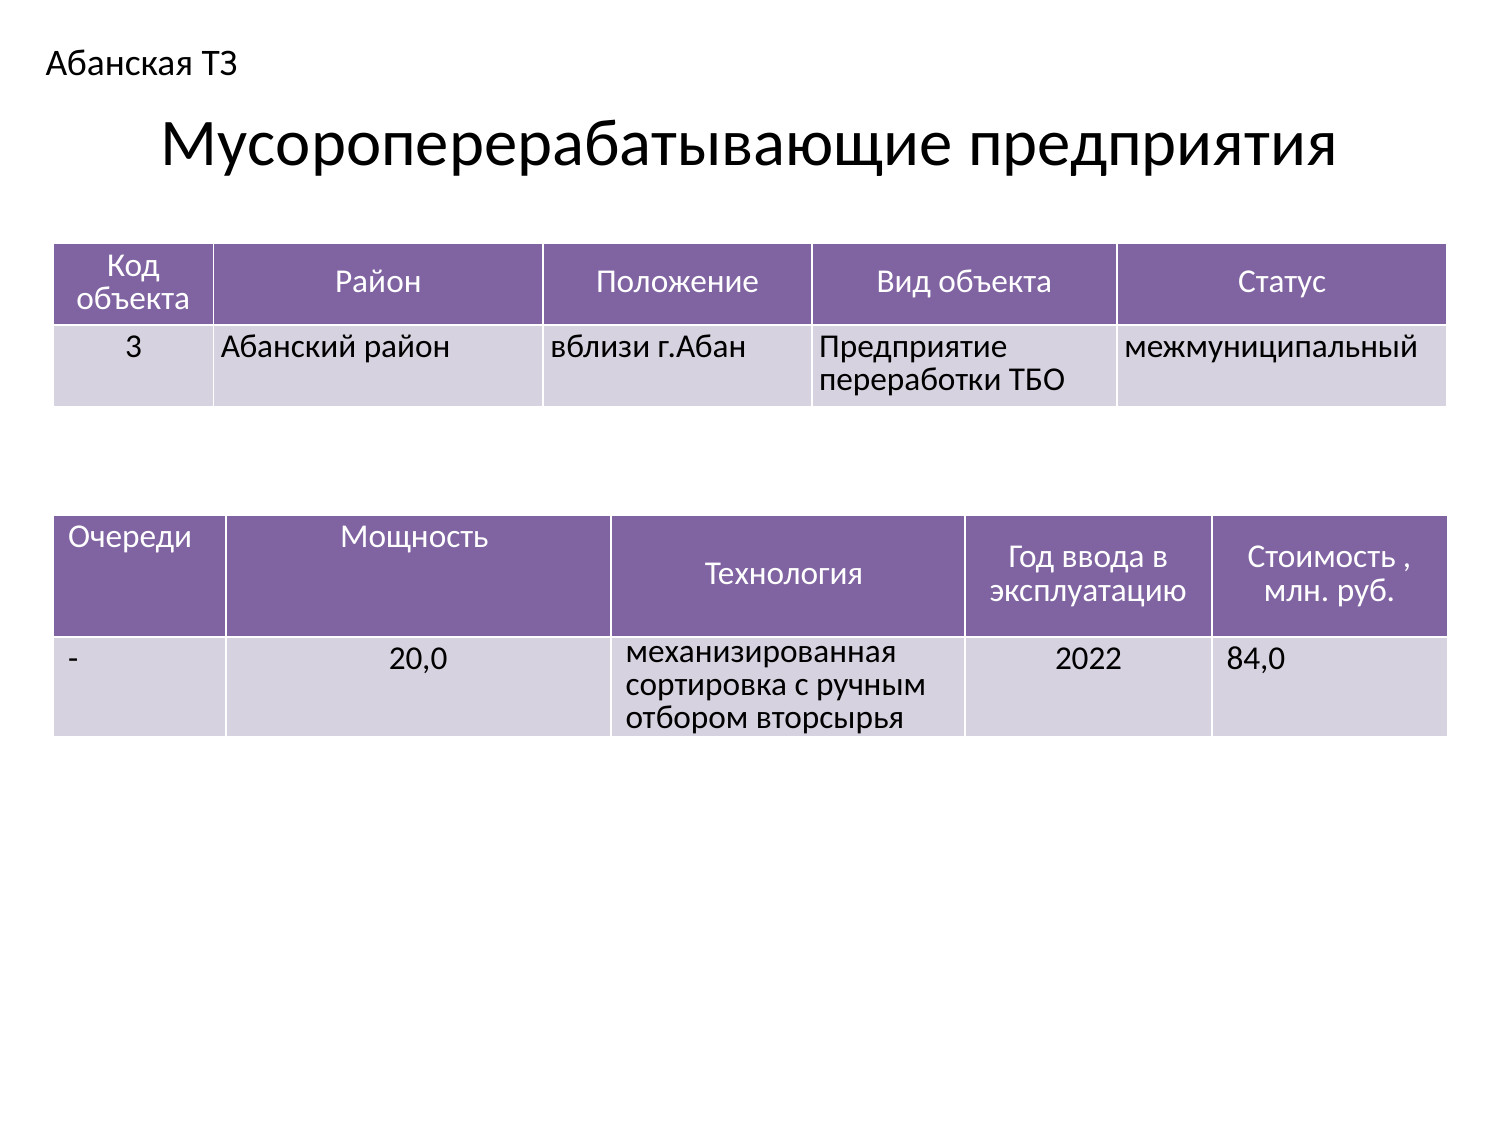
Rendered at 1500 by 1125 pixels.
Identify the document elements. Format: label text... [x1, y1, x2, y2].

table_cell 20,0 [227, 638, 610, 736]
table_cell Предприятие переработки ТБО [813, 326, 1116, 406]
table_cell межмуниципальный [1118, 326, 1446, 406]
table_cell 2022 [966, 638, 1211, 736]
table_header Код объекта [54, 244, 213, 324]
table_cell 3 [54, 326, 213, 406]
table_header Стоимость , млн. руб. [1213, 516, 1447, 636]
title Мусороперерабатывающие предприятия [75, 45, 1425, 233]
table_header Мощность [227, 516, 610, 636]
table_header Положение [544, 244, 811, 324]
table_cell 84,0 [1213, 638, 1447, 736]
text_box Абанская ТЗ [30, 30, 253, 91]
table_header Статус [1118, 244, 1446, 324]
table_cell вблизи г.Абан [544, 326, 811, 406]
table_cell - [54, 638, 225, 736]
table_header Район [214, 244, 542, 324]
table_header Год ввода в эксплуатацию [966, 516, 1211, 636]
table_header Вид объекта [813, 244, 1116, 324]
table_cell механизированная сортировка с ручным отбором вторсырья [612, 638, 964, 736]
table_header Технология [612, 516, 964, 636]
table_cell Абанский район [214, 326, 542, 406]
table_header Очереди [54, 516, 225, 636]
